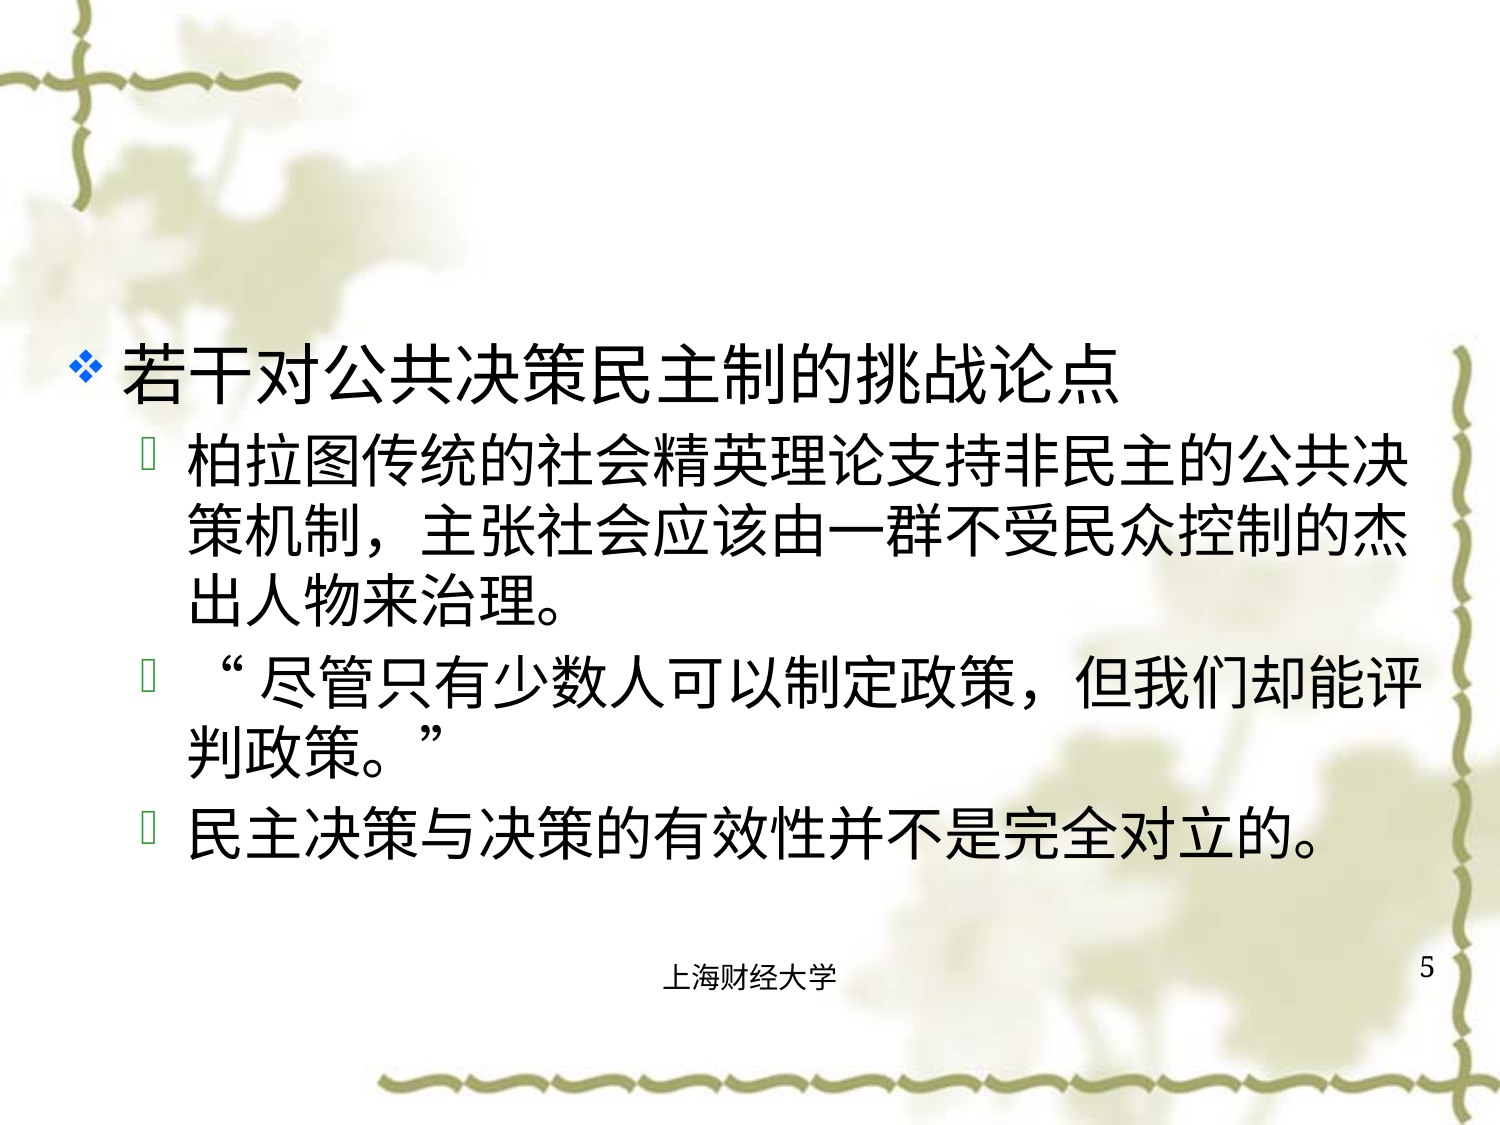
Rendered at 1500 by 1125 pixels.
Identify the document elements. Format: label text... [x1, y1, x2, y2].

list 若干对公共决策民主制的挑战论点 柏拉图传统的社会精英理论支持非民主的公共决策机制，主张社会应该由一群不受民众控制的杰出人物来治理。 “尽管只有少数人可以制定政策，但我们却能评判政策。” 民主决策与决策的有效性并不是完全对立的。 [49, 324, 1452, 963]
footer 上海财经大学 [512, 952, 988, 1066]
picture [0, 0, 1500, 1125]
slide_number 5 [1074, 940, 1451, 1066]
